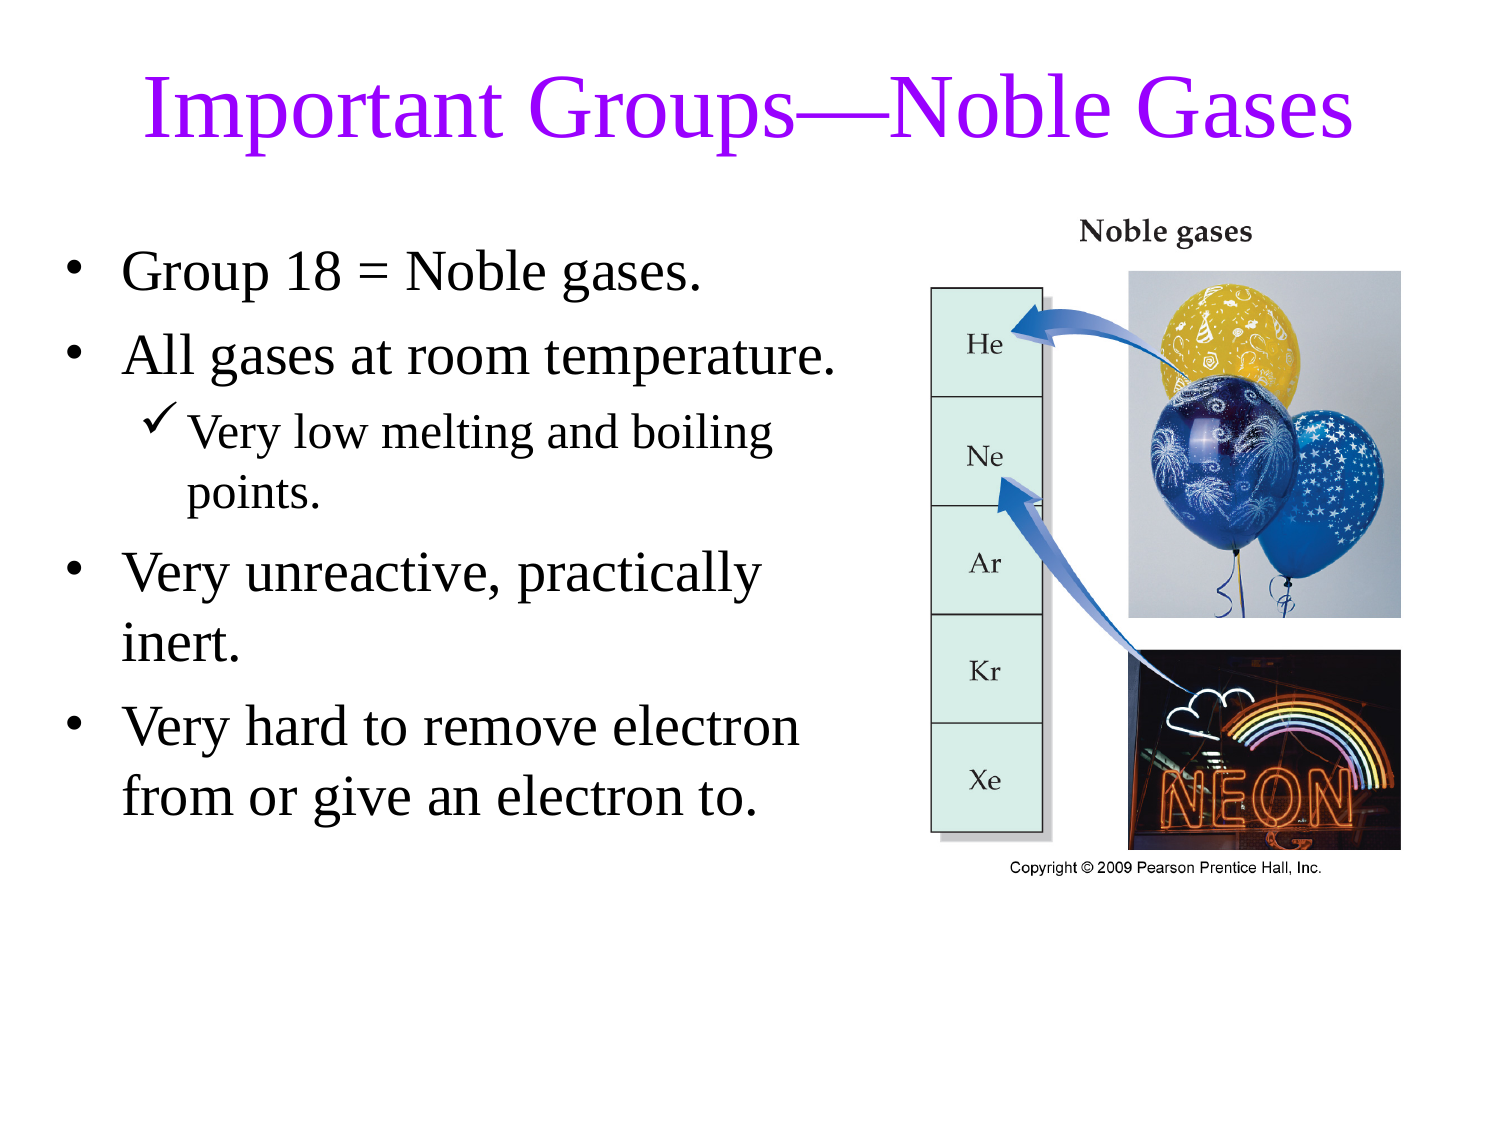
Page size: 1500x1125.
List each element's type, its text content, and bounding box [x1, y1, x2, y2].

picture [924, 212, 1407, 882]
text_box Important Groups—Noble Gases [112, 7, 1388, 195]
text_box Group 18 = Noble gases. All gases at room temperature. Very low melting and boiling points. Very unreactive, practically inert. Very hard to remove electron from or give an electron to. [49, 224, 863, 1013]
